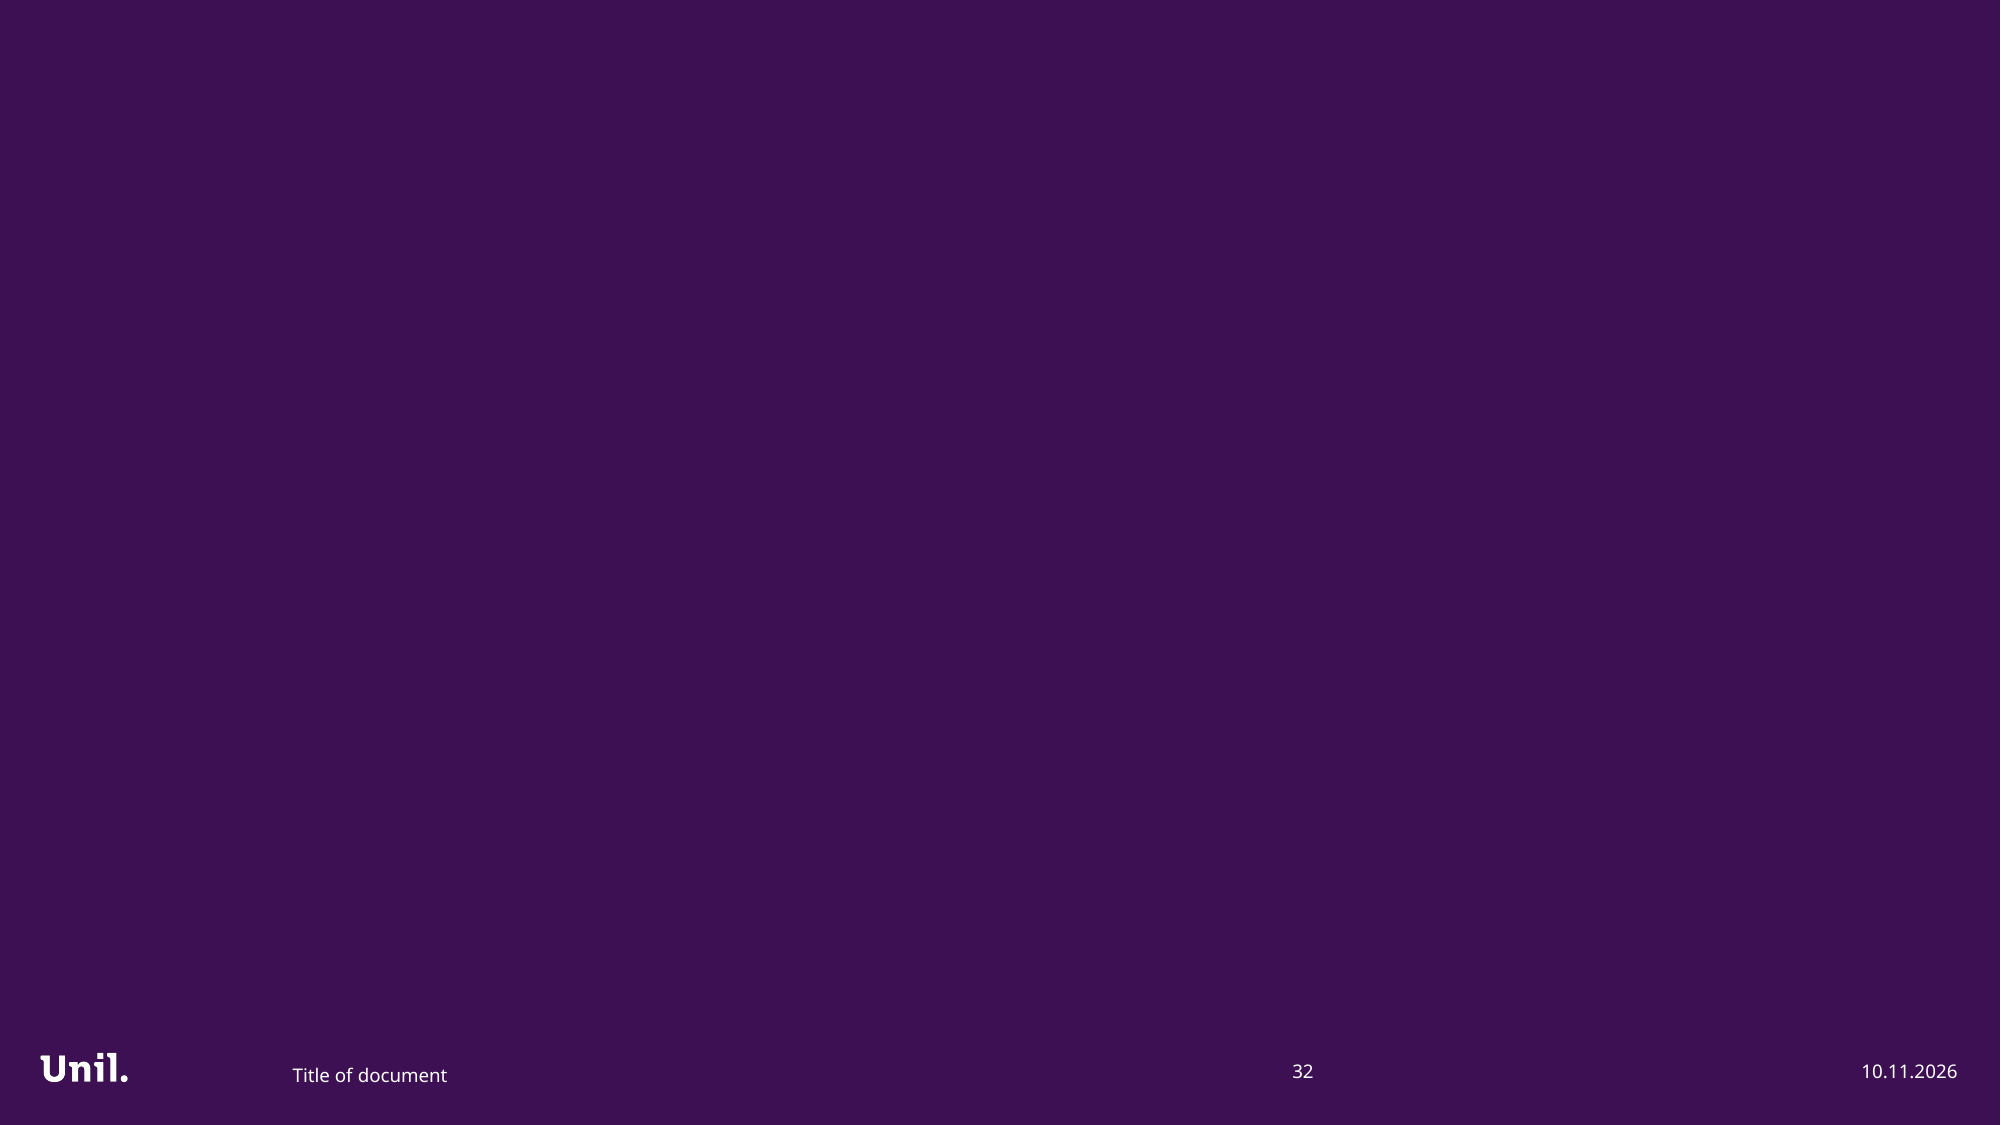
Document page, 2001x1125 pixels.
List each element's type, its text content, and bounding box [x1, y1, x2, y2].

picture [27, 1042, 141, 1095]
footer Title of document [292, 1011, 1048, 1087]
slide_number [1789, 1026, 1958, 1086]
slide_number 32 [1250, 1037, 1355, 1086]
